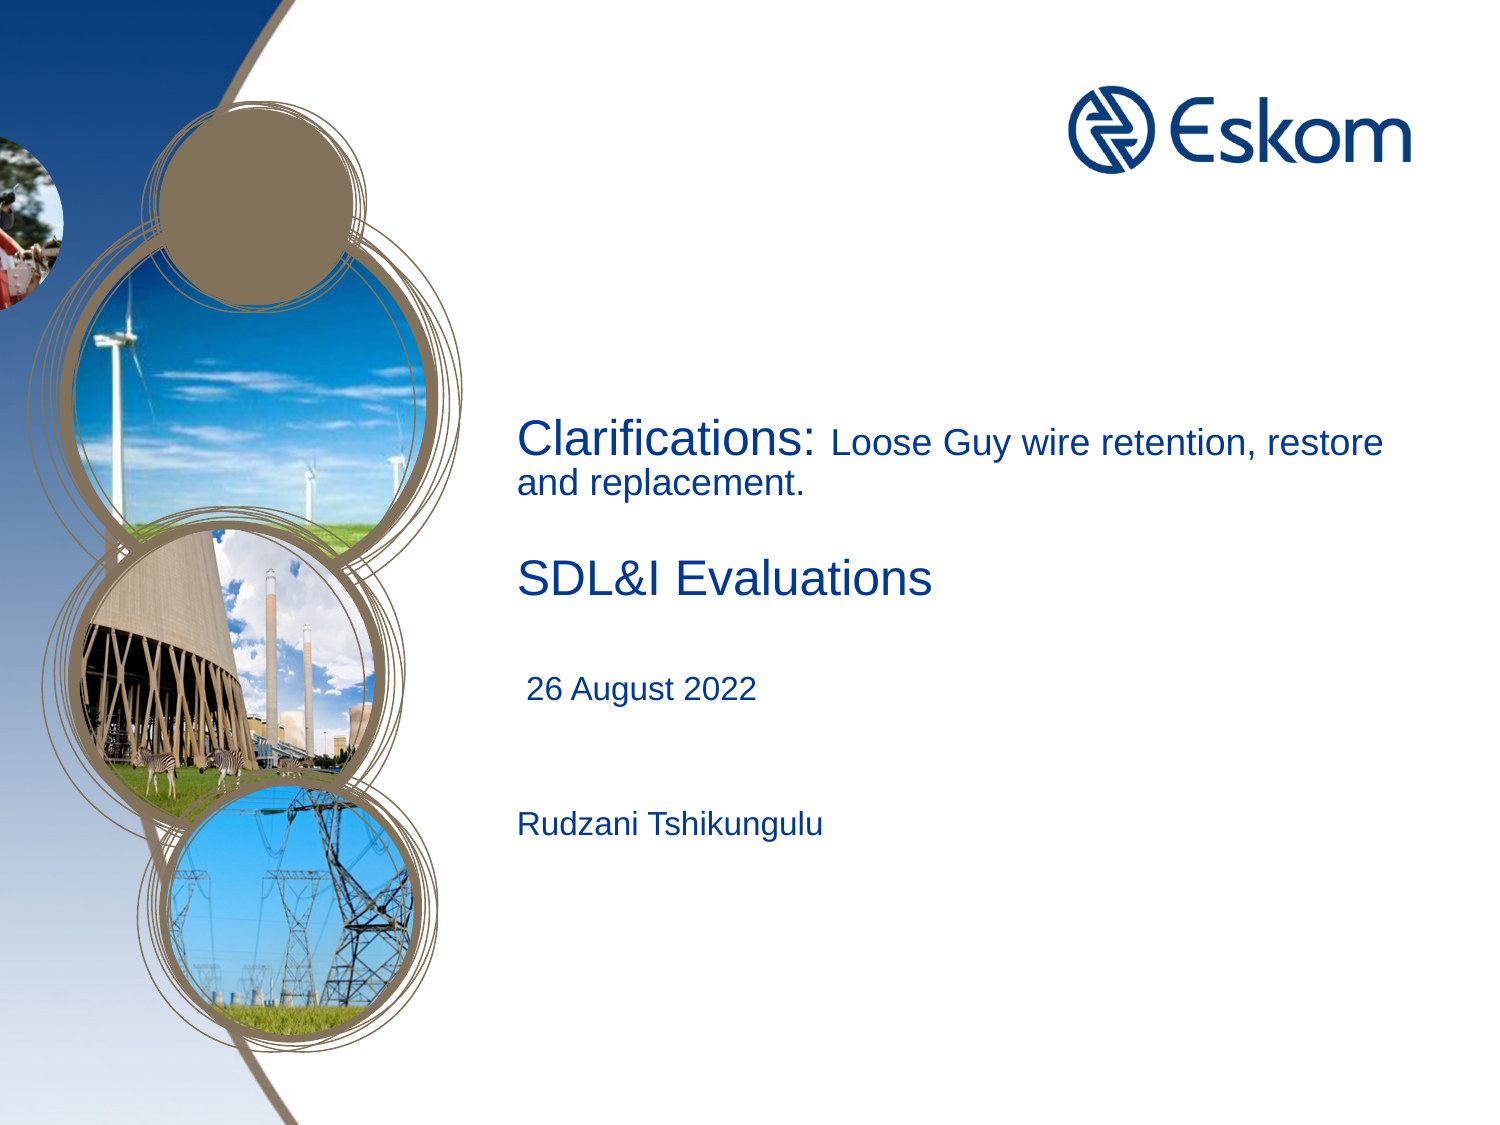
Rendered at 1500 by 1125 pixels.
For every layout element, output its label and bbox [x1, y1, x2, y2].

text_box [141, 101, 367, 313]
text_box [137, 768, 438, 1053]
text_box [27, 196, 462, 607]
text_box [0, 0, 1500, 1125]
text_box [41, 506, 406, 850]
